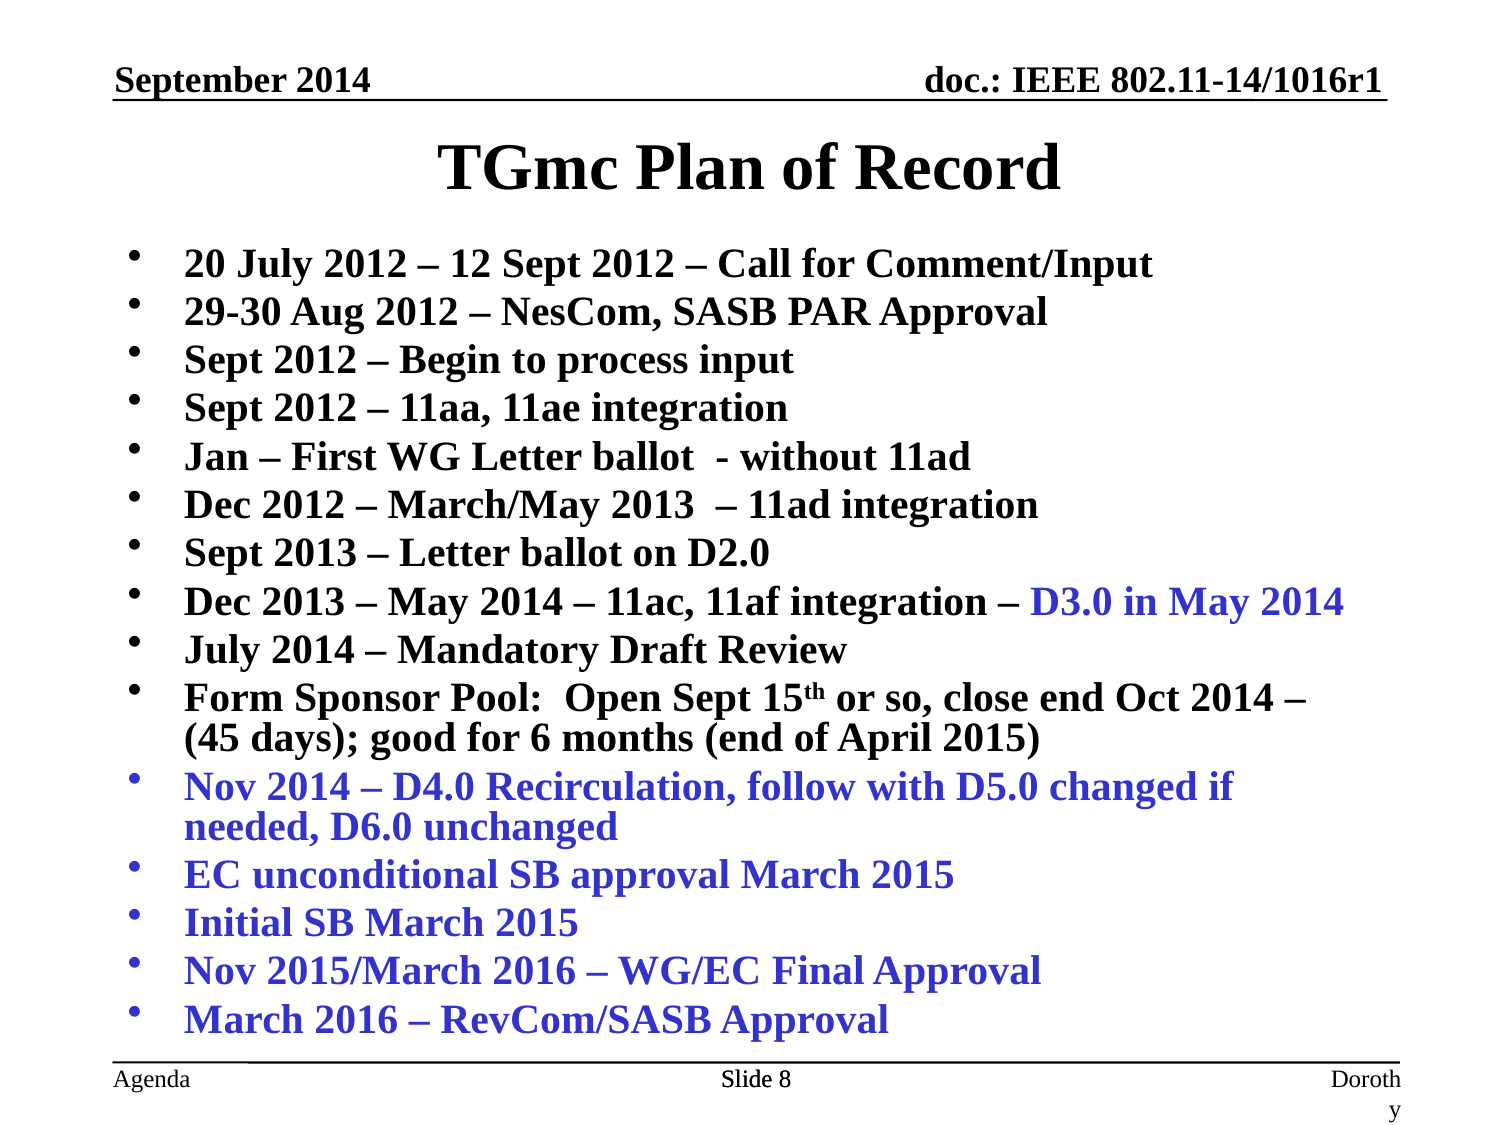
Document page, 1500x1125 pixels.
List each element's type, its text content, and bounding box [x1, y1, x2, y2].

footer Dorothy Stanley, Aruba Networks [1325, 1062, 1402, 1093]
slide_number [114, 54, 425, 75]
text_box Slide 8 [675, 1062, 838, 1093]
list 20 July 2012 – 12 Sept 2012 – Call for Comment/Input 29-30 Aug 2012 – NesCom, SASB PAR Approval Sept 2012 – Begin to process input Sept 2012 – 11aa, 11ae integration Jan – First WG Letter ballot - without 11ad Dec 2012 – March/May 2013 – 11ad integration Sept 2013 – Letter ballot on D2.0 Dec 2013 – May 2014 – 11ac, 11af integration – D3.0 in May 2014 July 2014 – Mandatory Draft Review Form Sponsor Pool: Open Sept 15th or so, close end Oct 2014 – (45 days); good for 6 months (end of April 2015) Nov 2014 – D4.0 Recirculation, follow with D5.0 changed if needed, D6.0 unchanged EC unconditional SB approval March 2015 Initial SB March 2015 Nov 2015/March 2016 – WG/EC Final Approval March 2016 – RevCom/SASB Approval [112, 237, 1388, 1038]
title TGmc Plan of Record [112, 75, 1388, 237]
